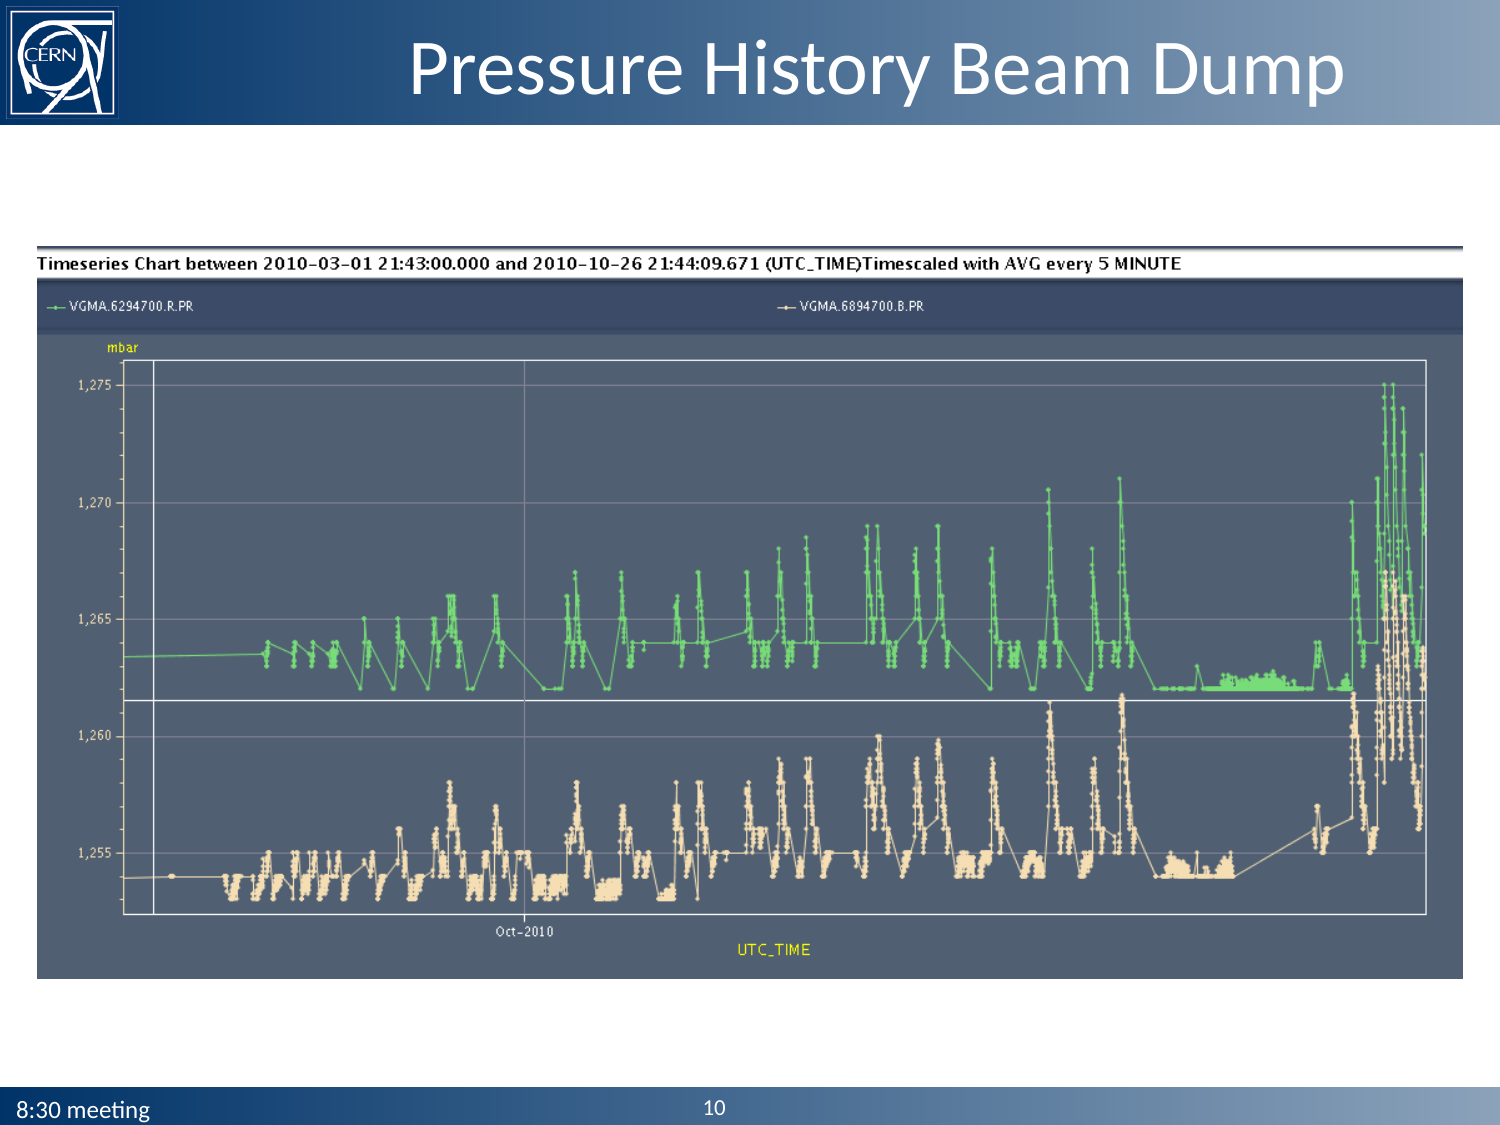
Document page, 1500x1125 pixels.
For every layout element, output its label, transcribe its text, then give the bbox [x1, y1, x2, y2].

footer 8:30 meeting [0, 1093, 597, 1125]
title Pressure History Beam Dump [124, 0, 1363, 126]
slide_number 10 [687, 1089, 876, 1125]
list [37, 174, 1463, 1051]
picture [6, 6, 119, 119]
